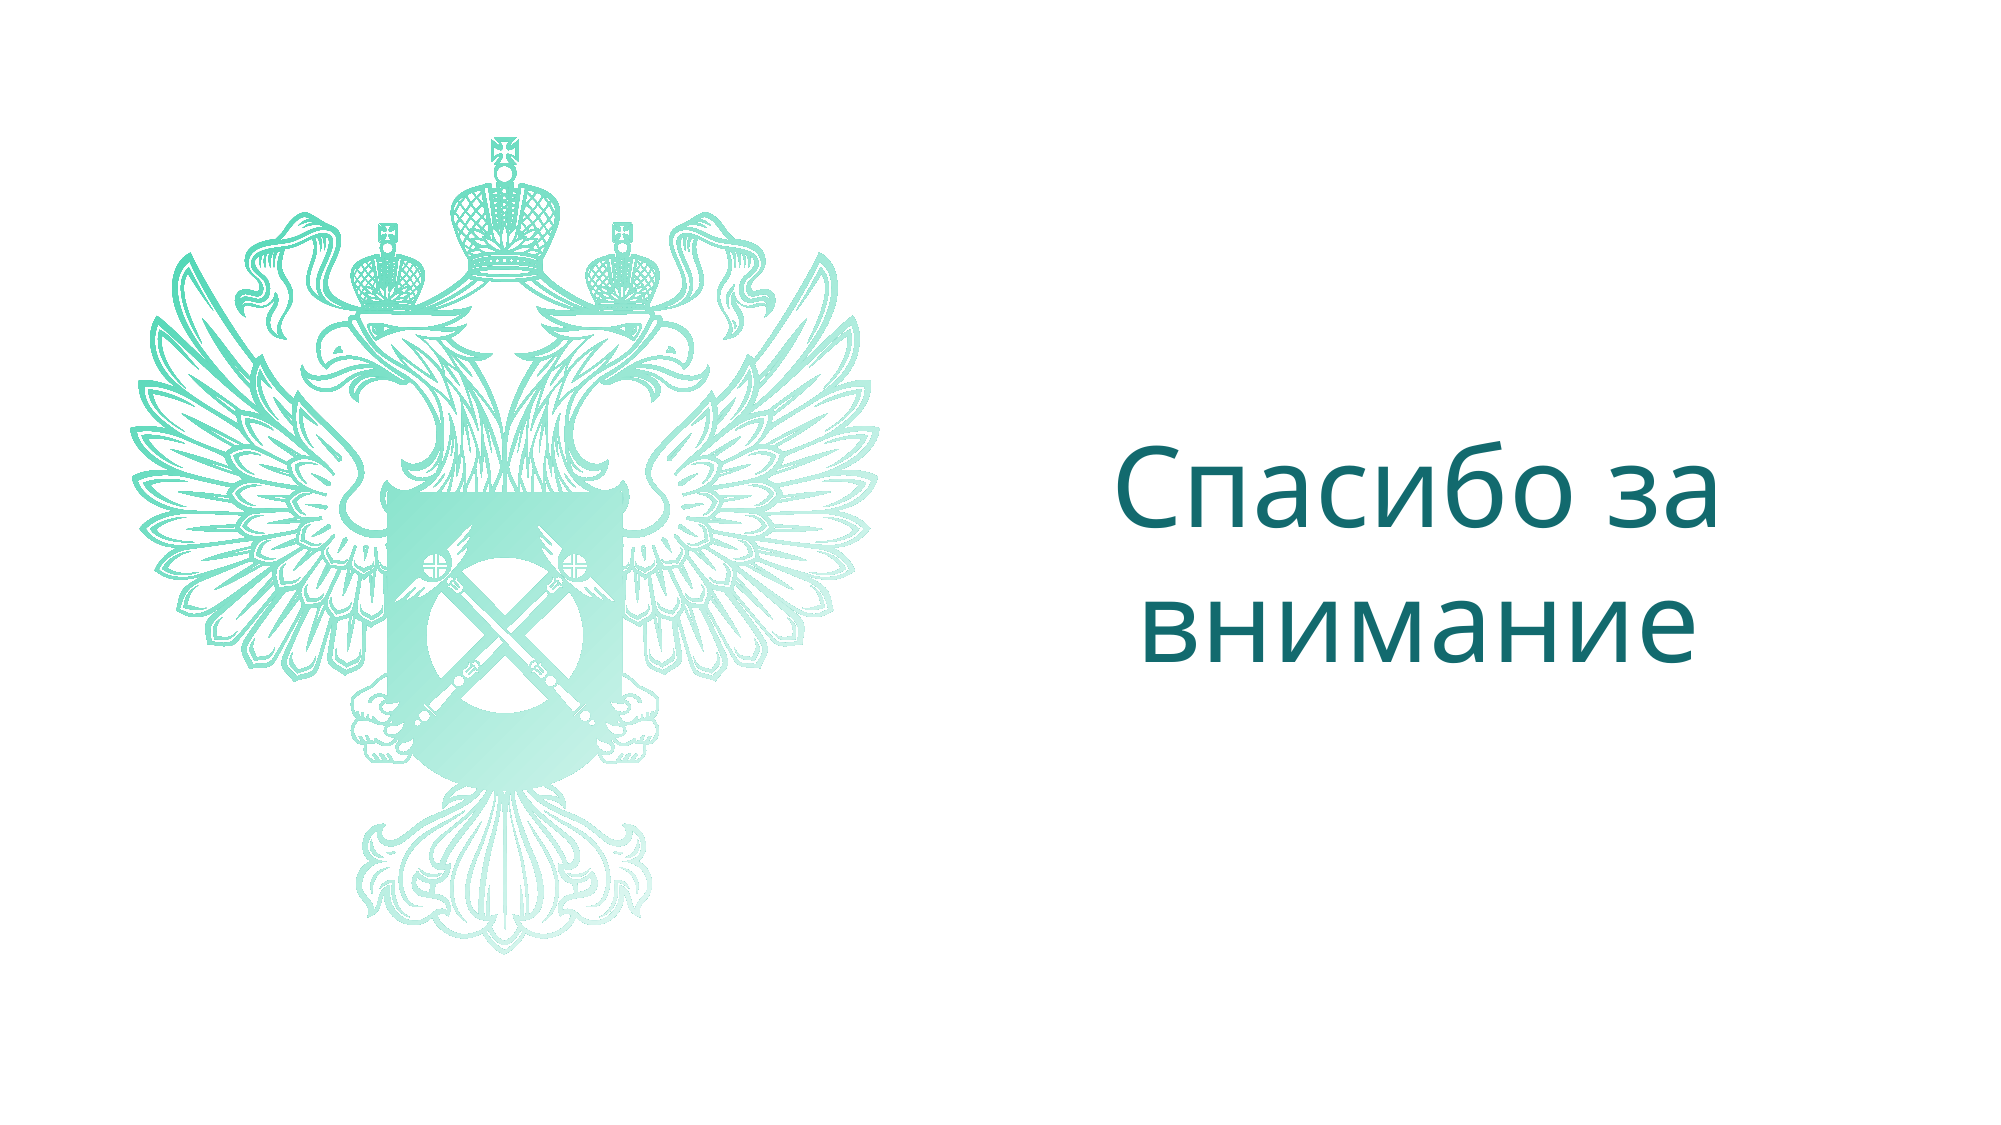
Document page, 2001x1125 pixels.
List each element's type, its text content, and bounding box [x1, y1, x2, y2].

text_box [130, 137, 880, 955]
text_box Спасибо за внимание [958, 408, 1879, 693]
